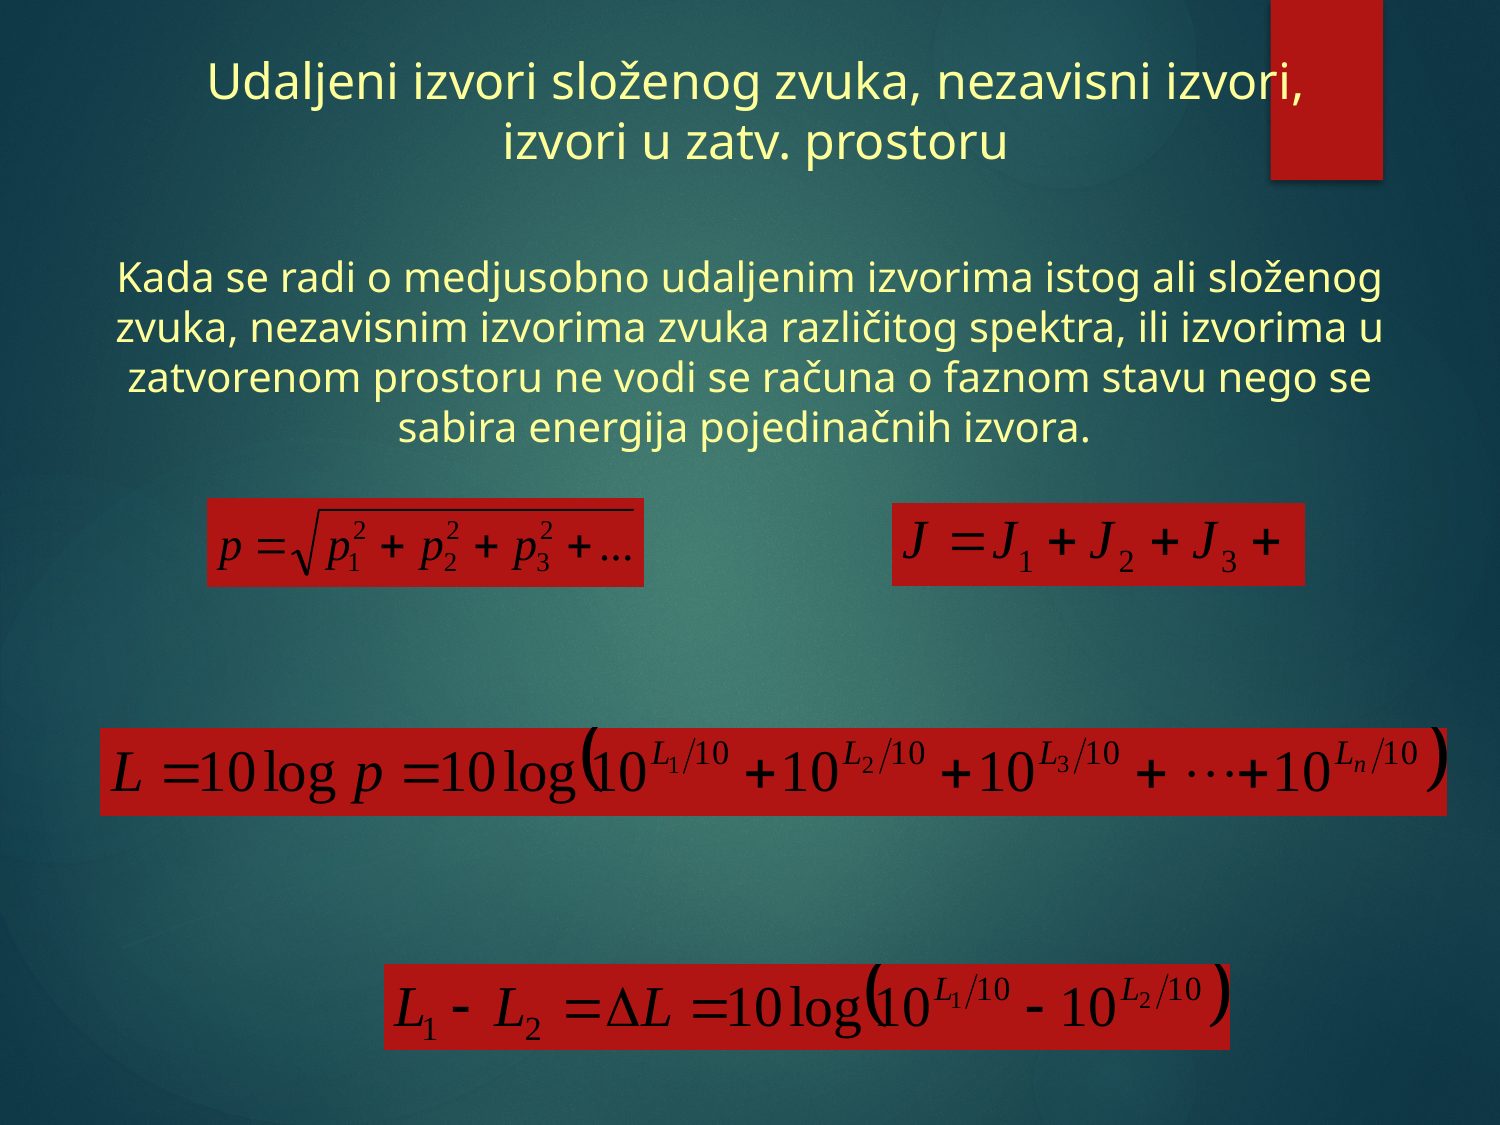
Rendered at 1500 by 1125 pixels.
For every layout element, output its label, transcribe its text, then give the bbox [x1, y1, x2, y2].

text_box Kada se radi o medjusobno udaljenim izvorima istog ali složenog zvuka, nezavisnim izvorima zvuka različitog spektra, ili izvorima u zatvorenom prostoru ne vodi se računa o faznom stavu nego se sabira energija pojedinačnih izvora. [88, 243, 1412, 459]
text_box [891, 503, 1306, 587]
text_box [206, 497, 644, 588]
text_box Udaljeni izvori složenog zvuka, nezavisni izvori, izvori u zatv. prostoru [183, 42, 1329, 178]
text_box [383, 963, 1231, 1051]
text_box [100, 727, 1448, 817]
